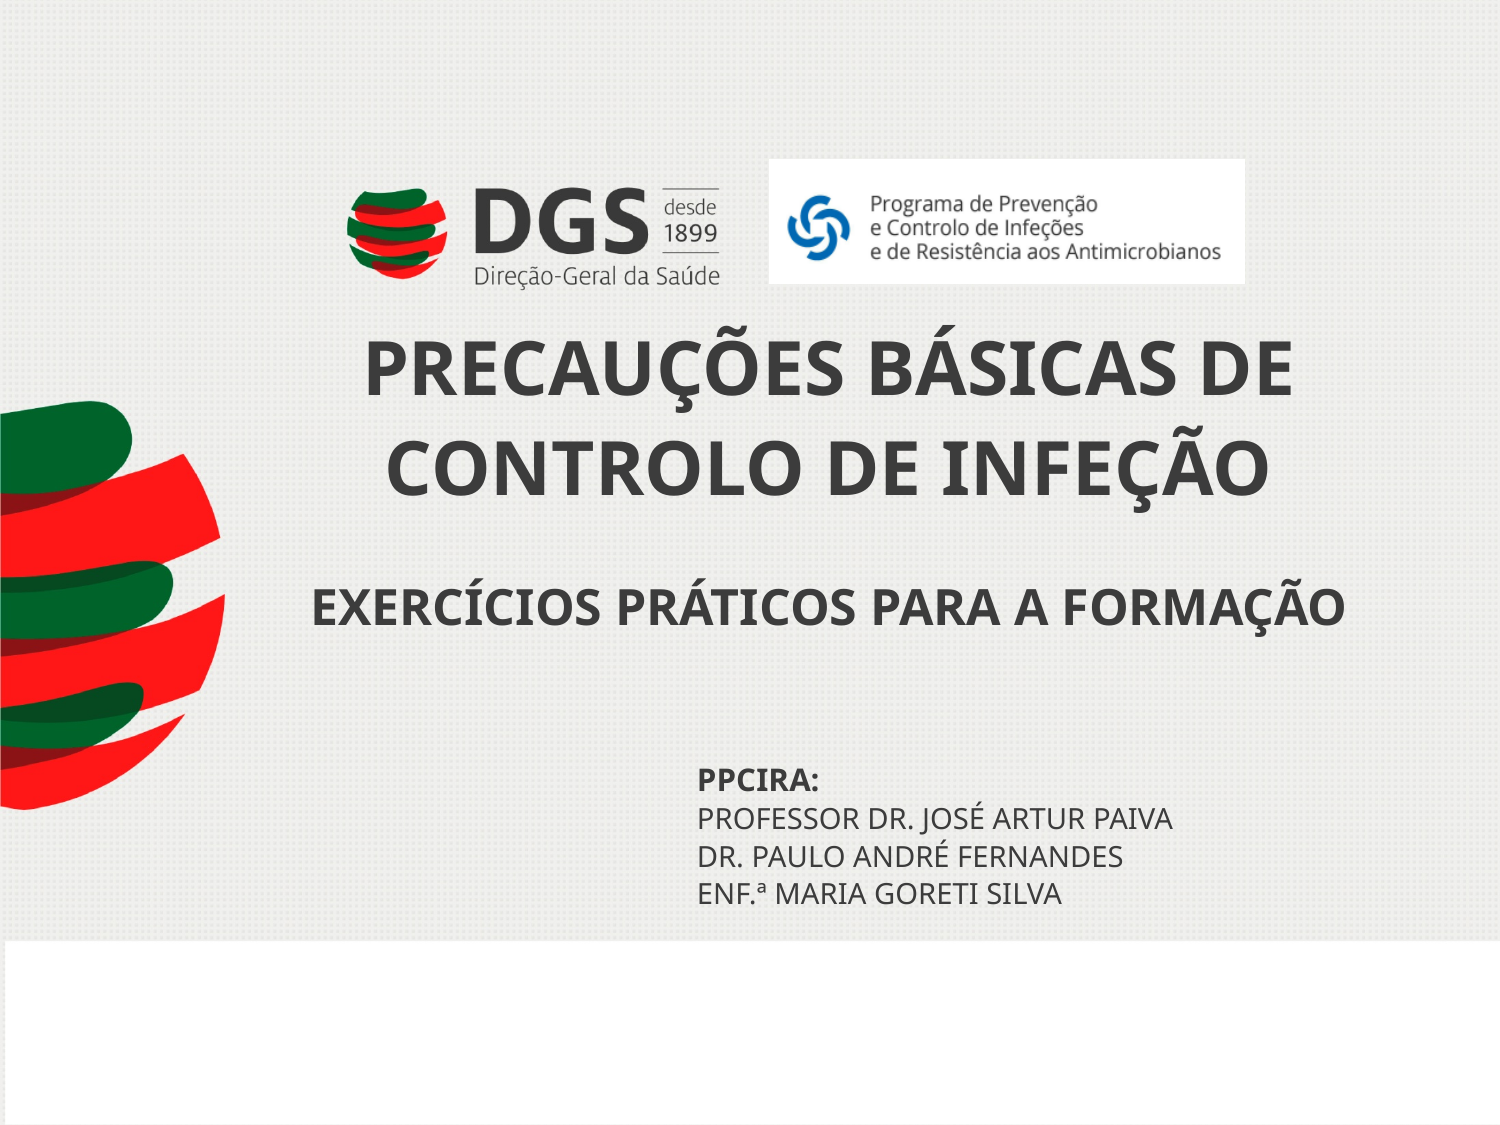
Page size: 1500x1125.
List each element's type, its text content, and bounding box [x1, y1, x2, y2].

picture [0, 0, 1500, 1125]
text_box PRECAUÇÕES BÁSICAS DE CONTROLO DE INFEÇÃO EXERCÍCIOS PRÁTICOS PARA A FORMAÇÃO [269, 302, 1389, 643]
text_box PPCIRA: Professor Dr. José Artur Paiva Dr. Paulo André fernandes Enf.ª Maria Goreti Silva [682, 752, 1442, 956]
